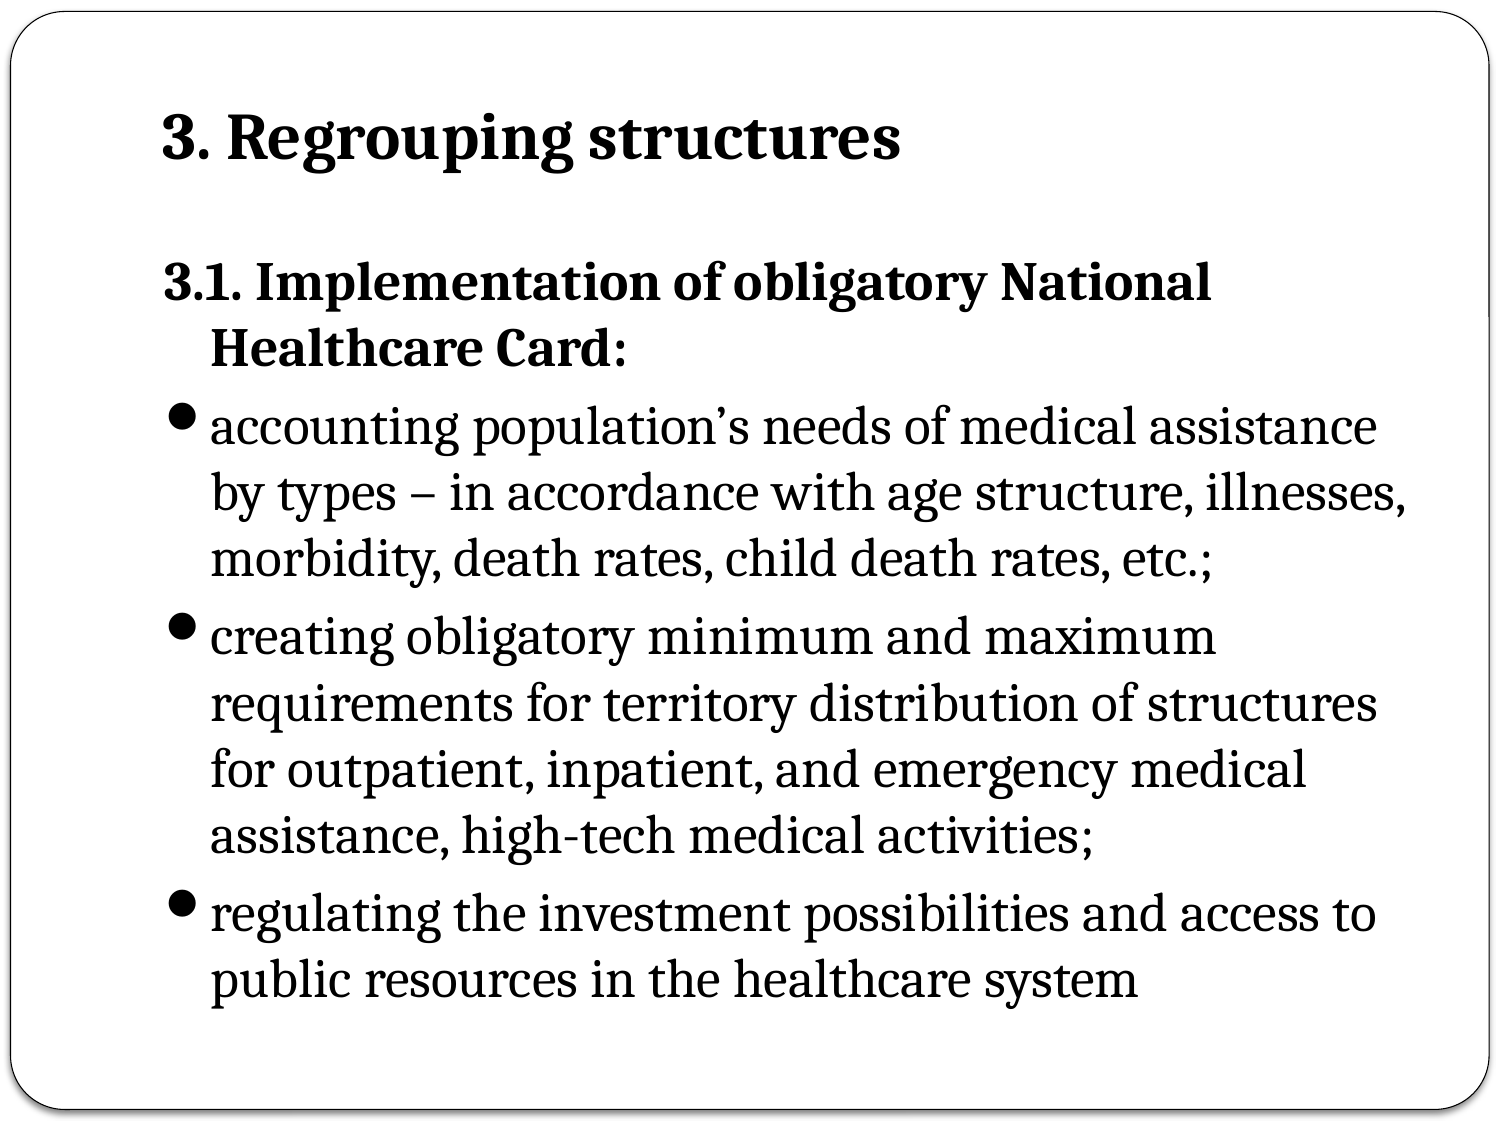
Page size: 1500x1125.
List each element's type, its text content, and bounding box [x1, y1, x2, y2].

title 3. Regrouping structures [147, 0, 1423, 188]
list 3.1. Implementation of obligatory National Healthcare Card: accounting population’s needs of medical assistance by types – in accordance with age structure, illnesses, morbidity, death rates, child death rates, etc.; creating obligatory minimum and maximum requirements for territory distribution of structures for outpatient, inpatient, and emergency medical assistance, high-tech medical activities; regulating the investment possibilities and access to public resources in the healthcare system [150, 237, 1425, 1083]
